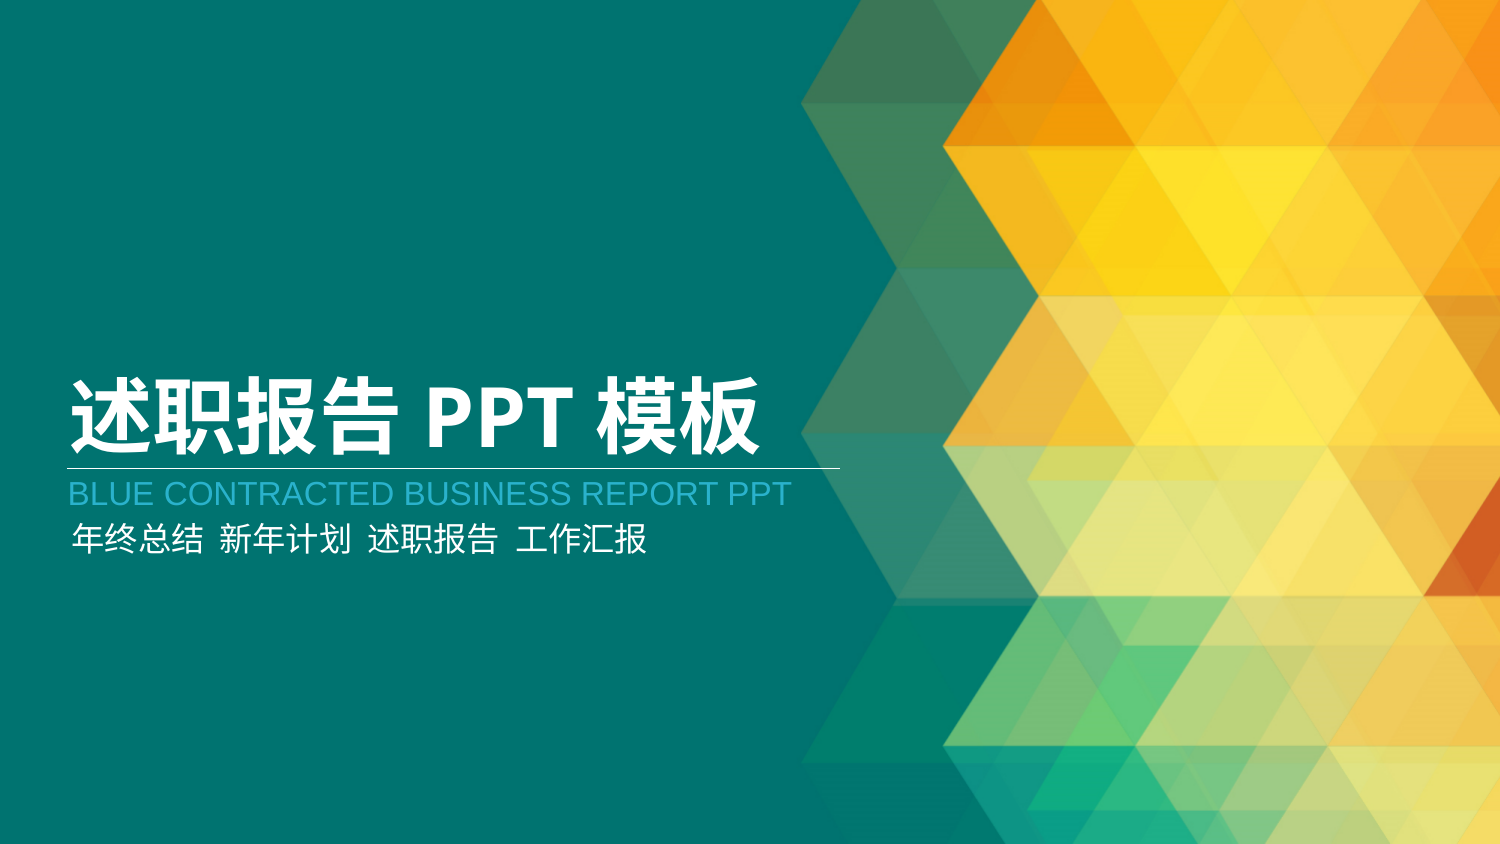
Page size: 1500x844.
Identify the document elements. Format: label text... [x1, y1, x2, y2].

text_box 述职报告PPT模板 [54, 356, 782, 464]
text_box 年终总结 新年计划 述职报告 工作汇报 [56, 520, 764, 566]
picture [0, 0, 1500, 844]
text_box BLUE CONTRACTED BUSINESS REPORT PPT [52, 464, 964, 520]
